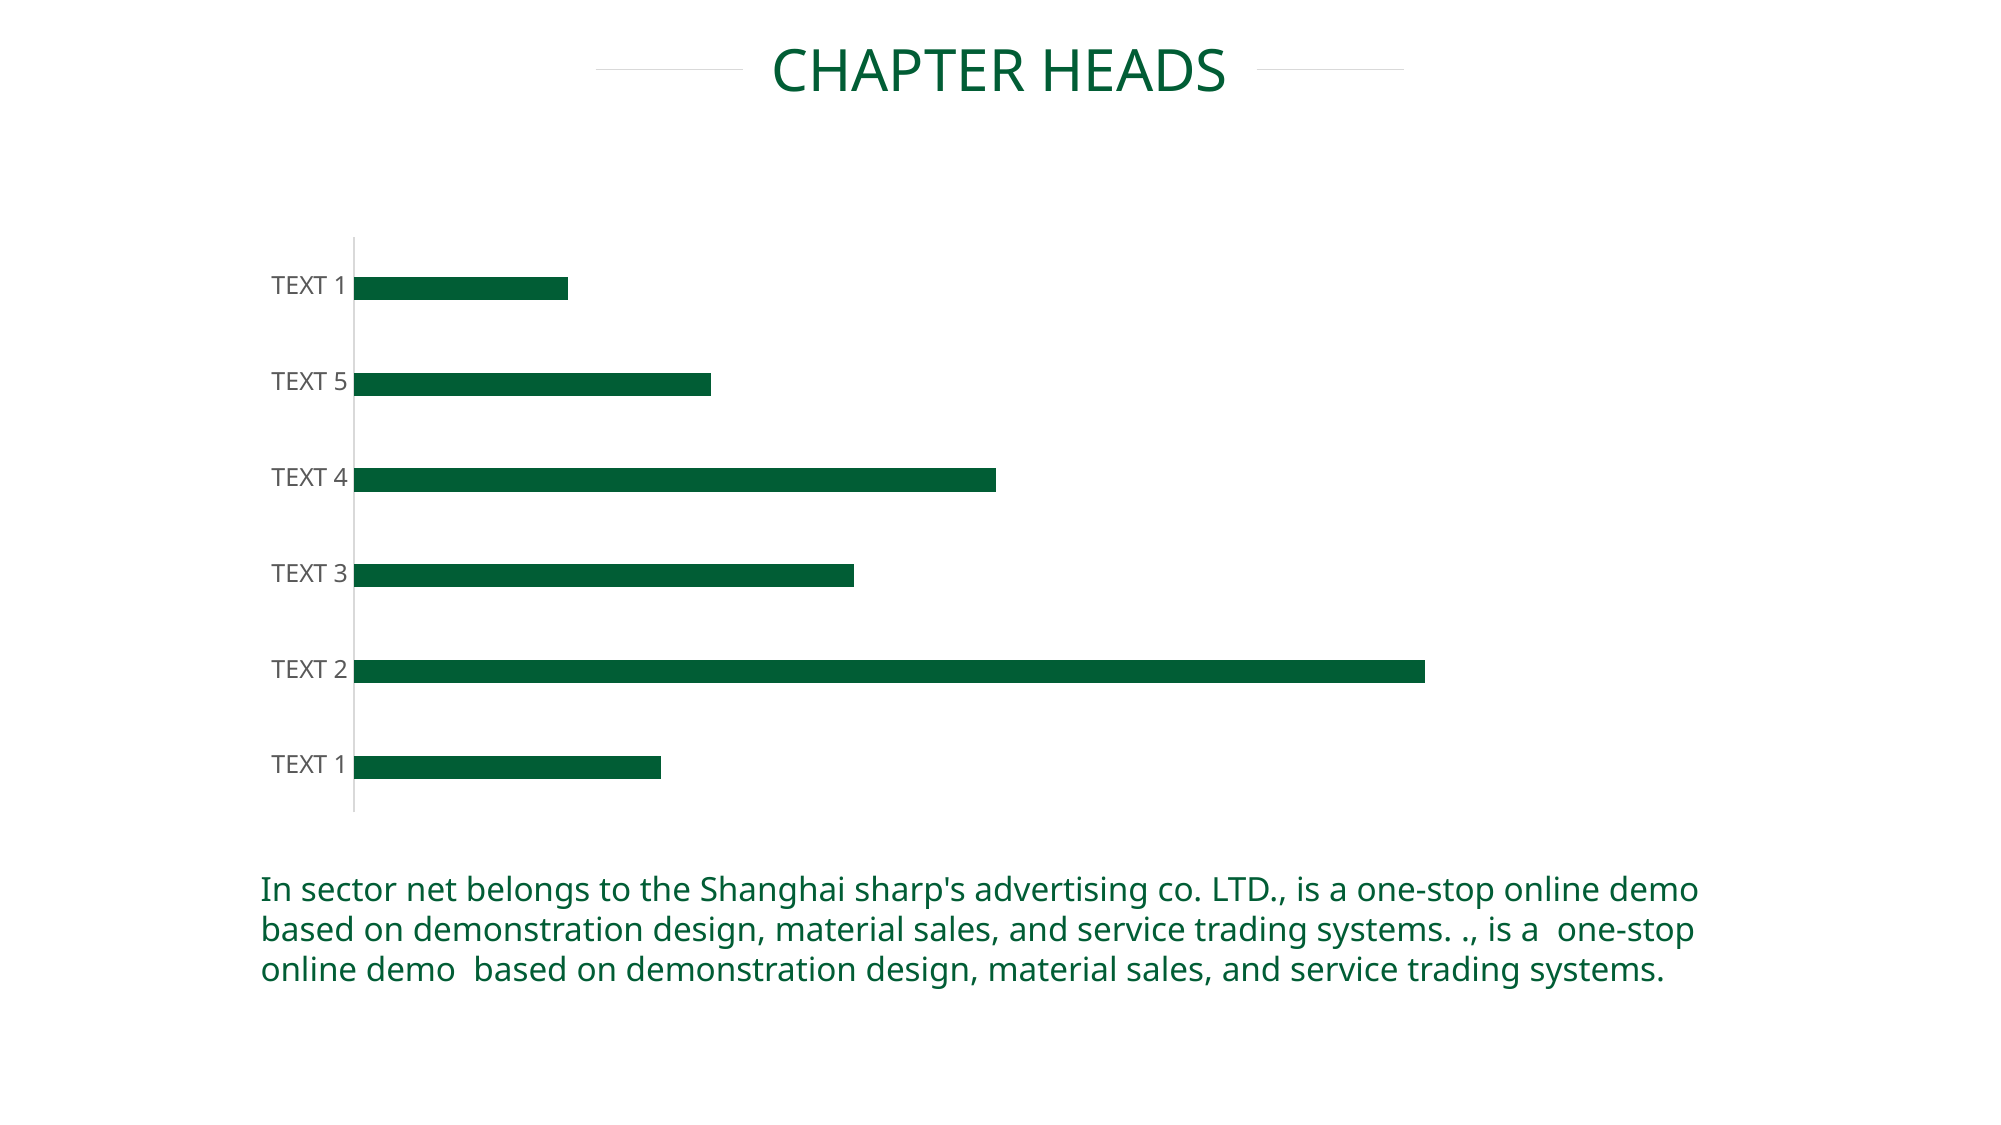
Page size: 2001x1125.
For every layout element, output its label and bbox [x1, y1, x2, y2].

text_box [245, 225, 1755, 998]
text_box [595, 26, 1405, 112]
